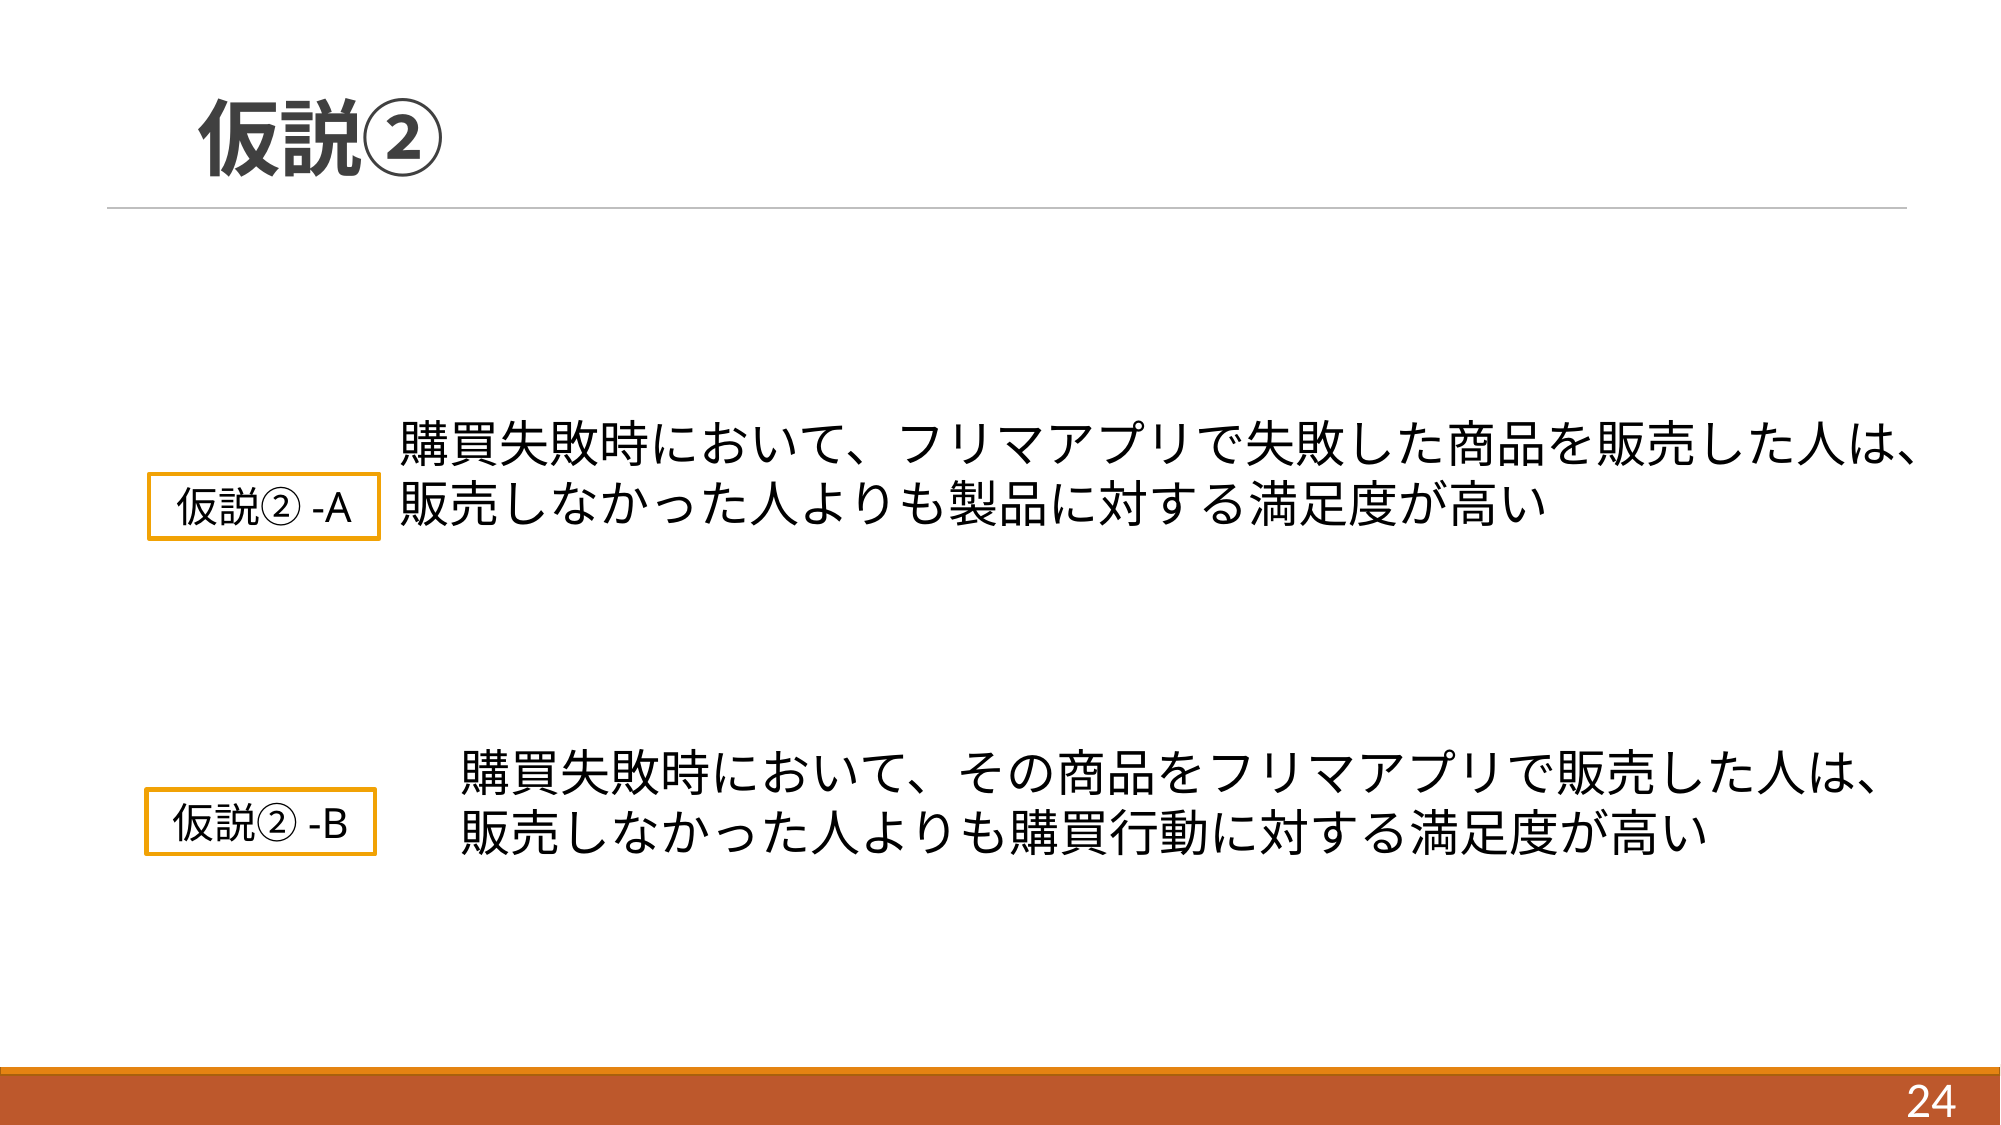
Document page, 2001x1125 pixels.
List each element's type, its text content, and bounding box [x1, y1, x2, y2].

text_box 仮説②-B [145, 788, 376, 855]
text_box [226, 388, 1887, 781]
slide_number 24 [1756, 1067, 1972, 1125]
title 仮説② [182, 15, 1833, 194]
text_box 仮説②-A [148, 473, 380, 540]
text_box 購買失敗時において、フリマアプリで失敗した商品を販売した人は、 販売しなかった人よりも製品に対する満足度が高い [384, 405, 1961, 586]
text_box 購買失敗時において、その商品をフリマアプリで販売した人は、 販売しなかった人よりも購買行動に対する満足度が高い [445, 733, 1963, 869]
